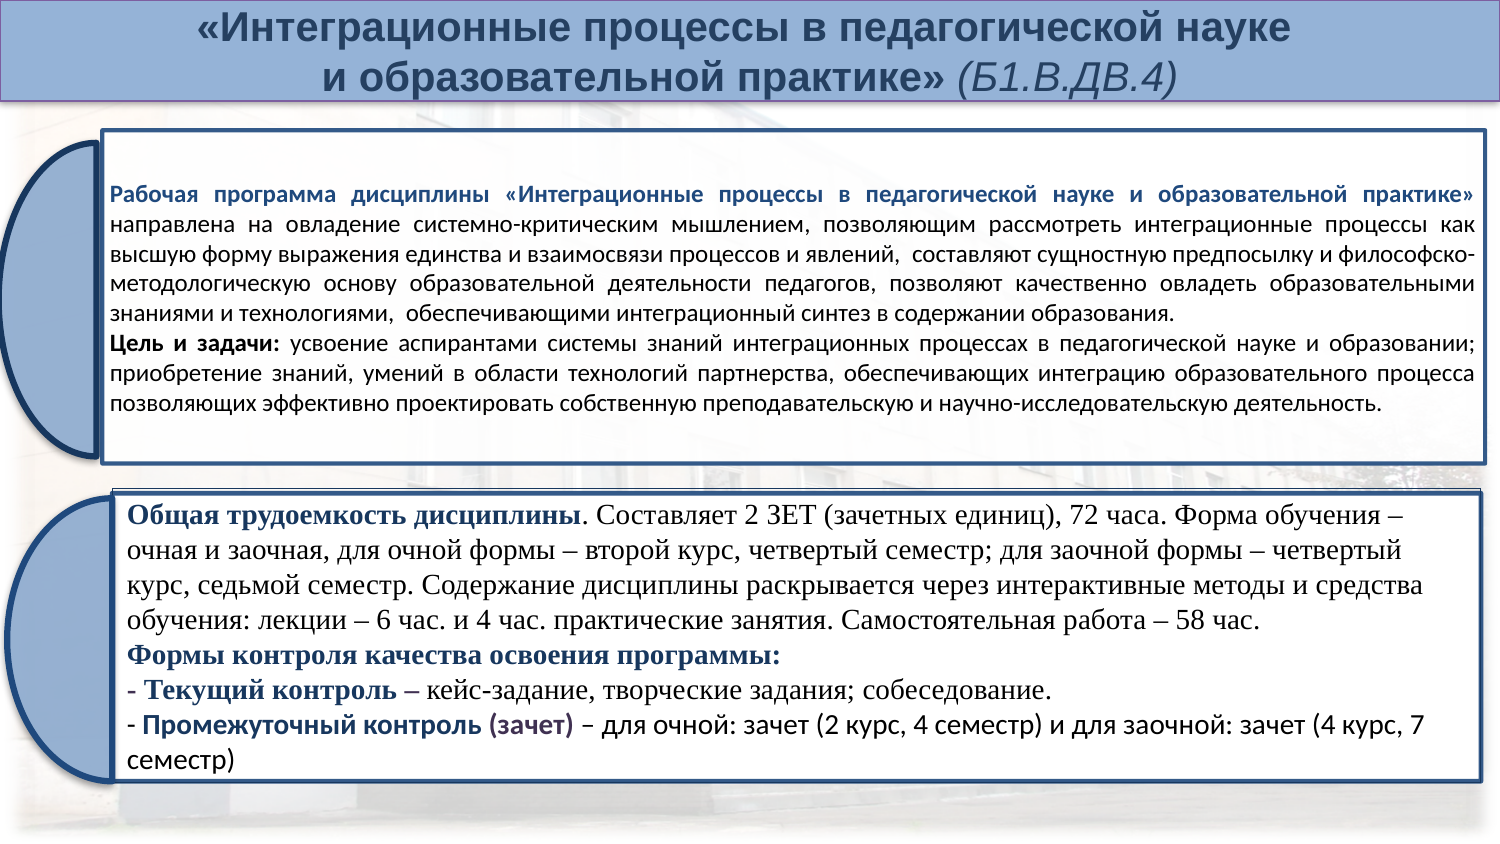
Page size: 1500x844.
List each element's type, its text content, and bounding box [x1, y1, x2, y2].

text_box [4, 495, 107, 785]
picture [0, 352, 1500, 844]
title «Интеграционные процессы в педагогической науке и образовательной практике» (Б1.В.ДВ.4) [0, 0, 1500, 102]
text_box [5, 123, 1470, 458]
picture [0, 102, 1500, 432]
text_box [111, 432, 1500, 782]
